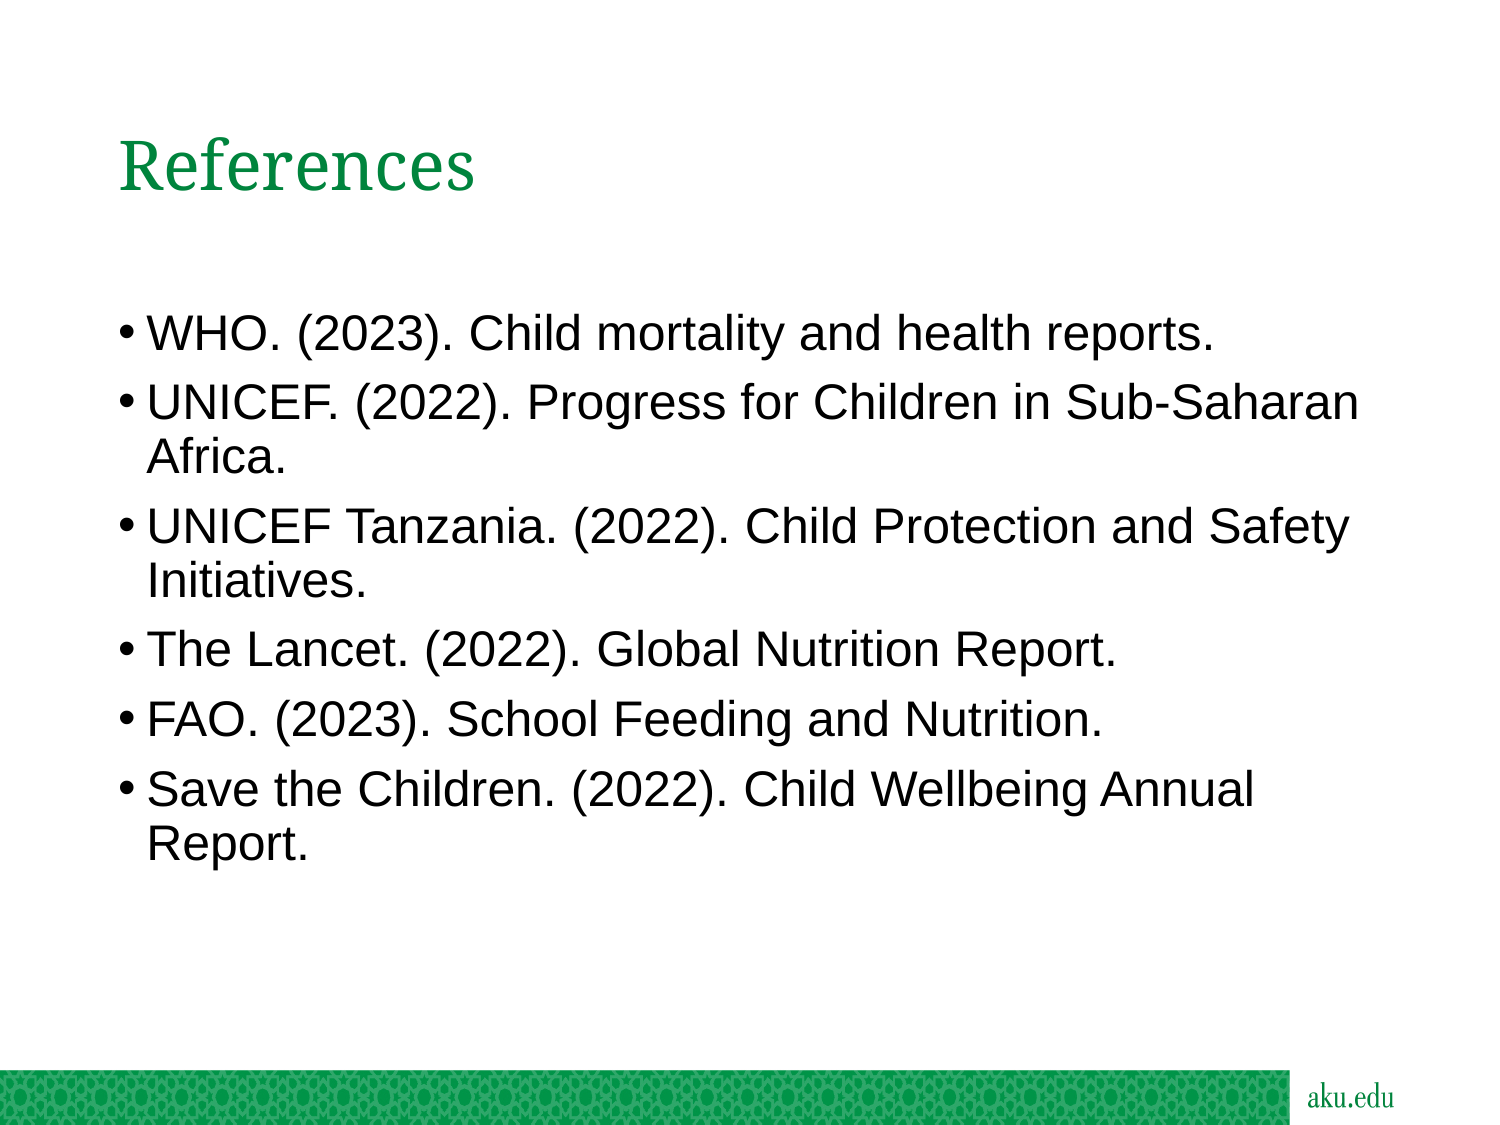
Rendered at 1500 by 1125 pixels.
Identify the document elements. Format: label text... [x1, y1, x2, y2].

picture [1308, 1082, 1394, 1108]
list WHO. (2023). Child mortality and health reports. UNICEF. (2022). Progress for Children in Sub-Saharan Africa. UNICEF Tanzania. (2022). Child Protection and Safety Initiatives. The Lancet. (2022). Global Nutrition Report. FAO. (2023). School Feeding and Nutrition. Save the Children. (2022). Child Wellbeing Annual Report. [103, 299, 1397, 1014]
picture [0, 1069, 1290, 1125]
title References [103, 59, 1397, 278]
